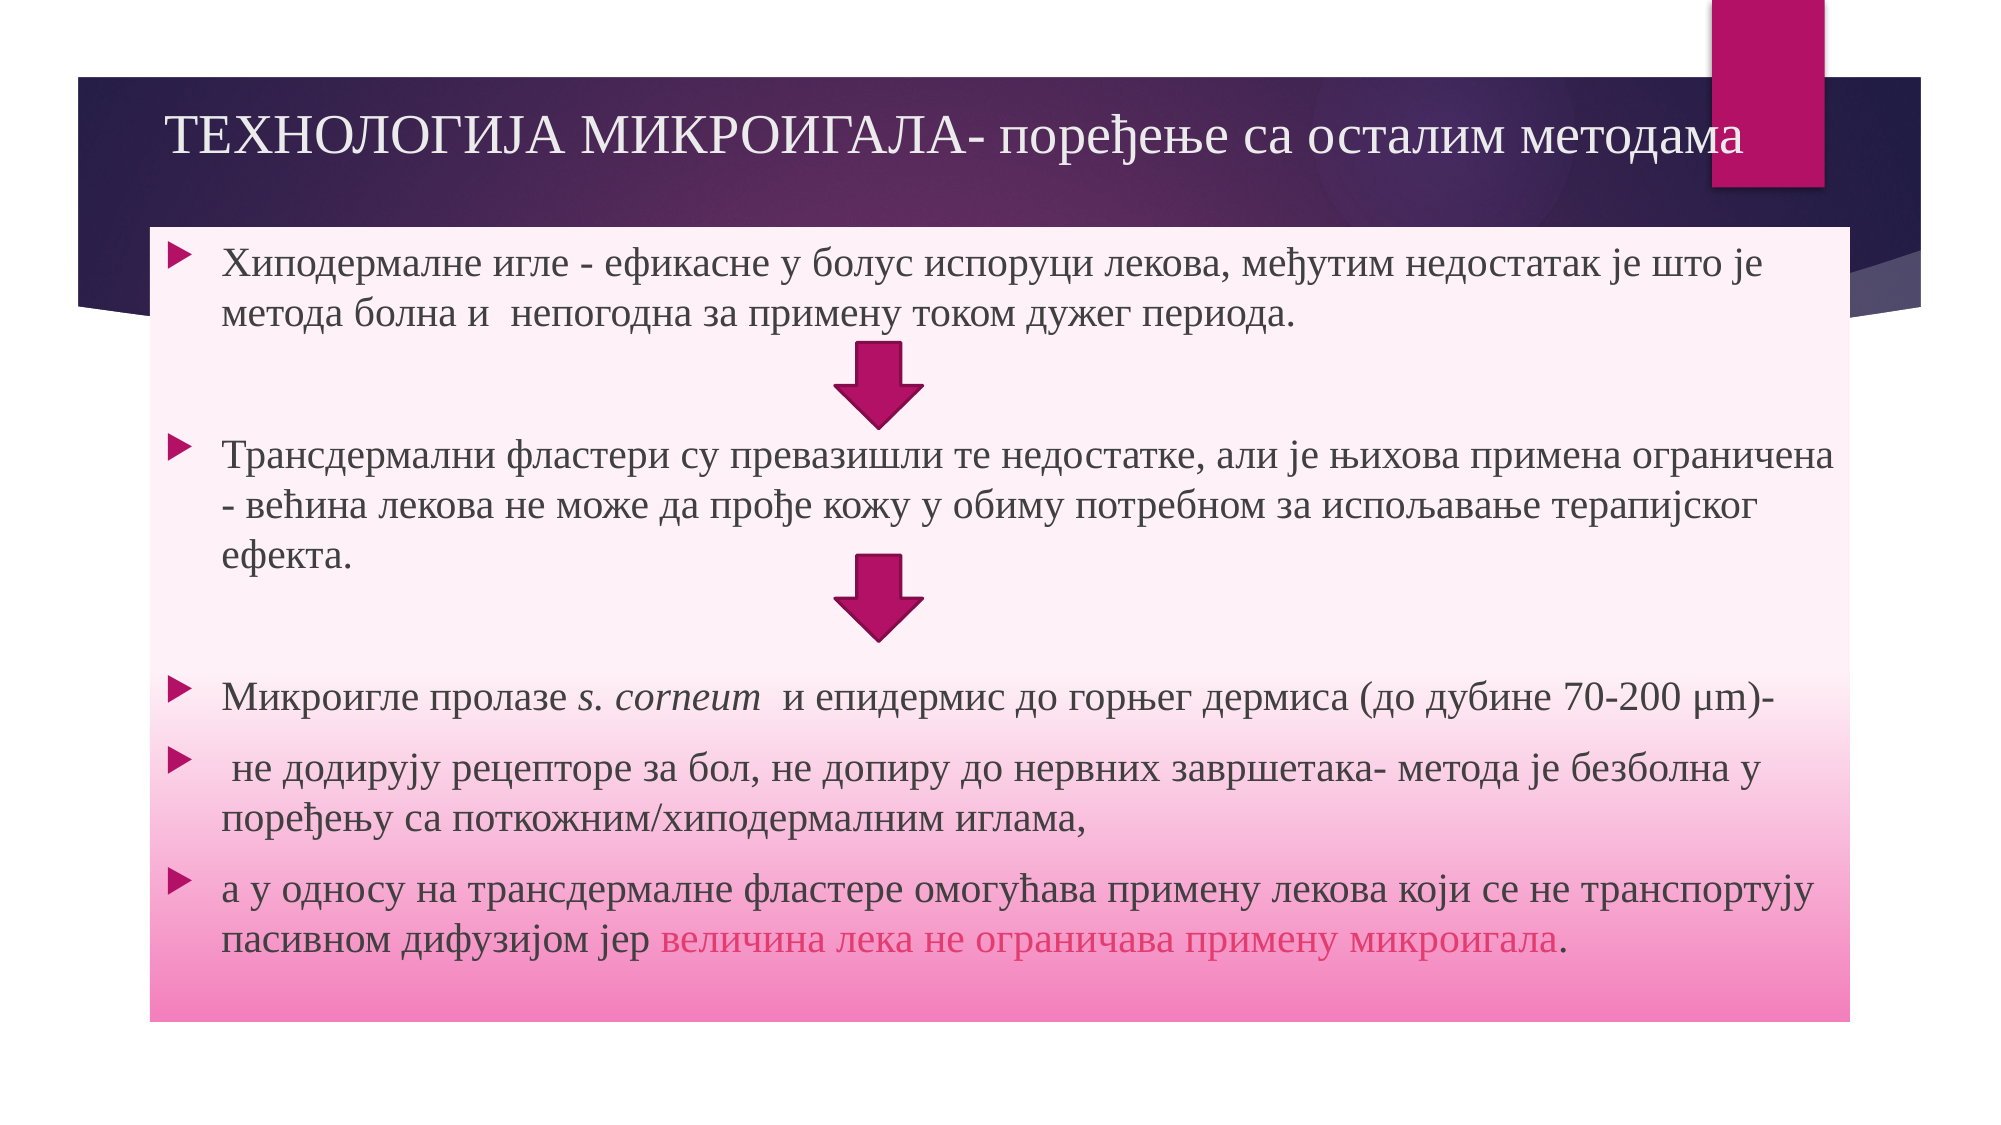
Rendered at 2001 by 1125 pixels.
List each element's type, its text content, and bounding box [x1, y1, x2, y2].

title ТЕХНОЛОГИЈА МИКРОИГАЛА- поређење са осталим методама [149, 0, 1851, 262]
list Хиподермалне игле - ефикасне у болус испоруци лекова, међутим недостатак је што је метода болна и непогодна за примену током дужег периода. Трансдермални фластери су превазишли те недостатке, али је њихова примена ограничена - већина лекова не може да прође кожу у обиму потребном за испољавање терапијског ефекта. Микроигле пролазе s. corneum и епидермис до горњег дермиса (до дубине 70-200 μm)- не додирују рецепторе за бол, не допиру до нервних завршетака- метода је безболна у поређењу са поткожним/хиподермалним иглама, а у односу на трансдермалне фластере омогућава примену лекова који се не транспортују пасивном дифузијом јер величина лека не ограничава примену микроигала. [149, 227, 1850, 1022]
text_box [833, 553, 925, 643]
text_box [833, 340, 925, 430]
